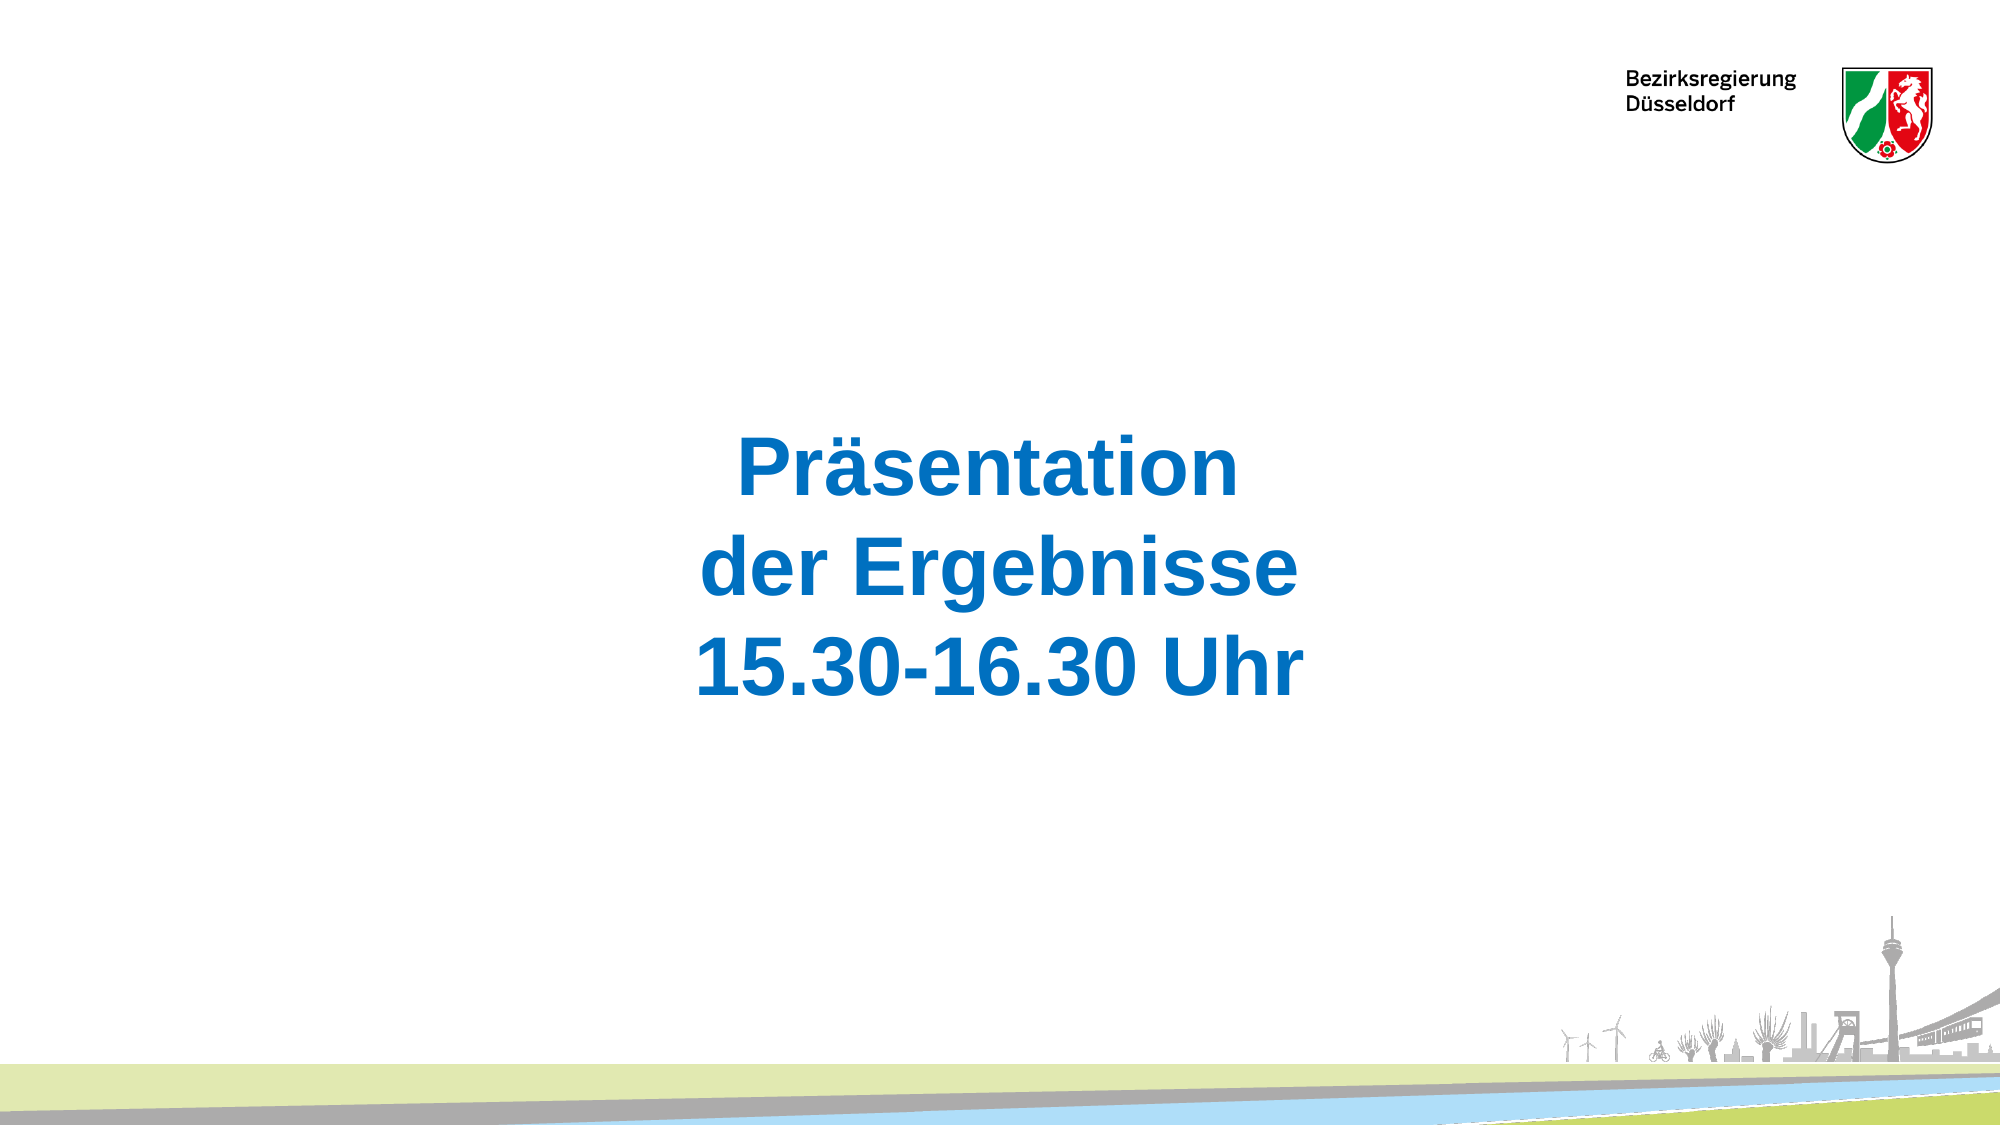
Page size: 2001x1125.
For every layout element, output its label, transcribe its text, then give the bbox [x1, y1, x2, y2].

picture [1625, 66, 1933, 164]
title Präsentation der Ergebnisse 15.30-16.30 Uhr [353, 361, 1647, 764]
picture [0, 916, 2000, 1125]
